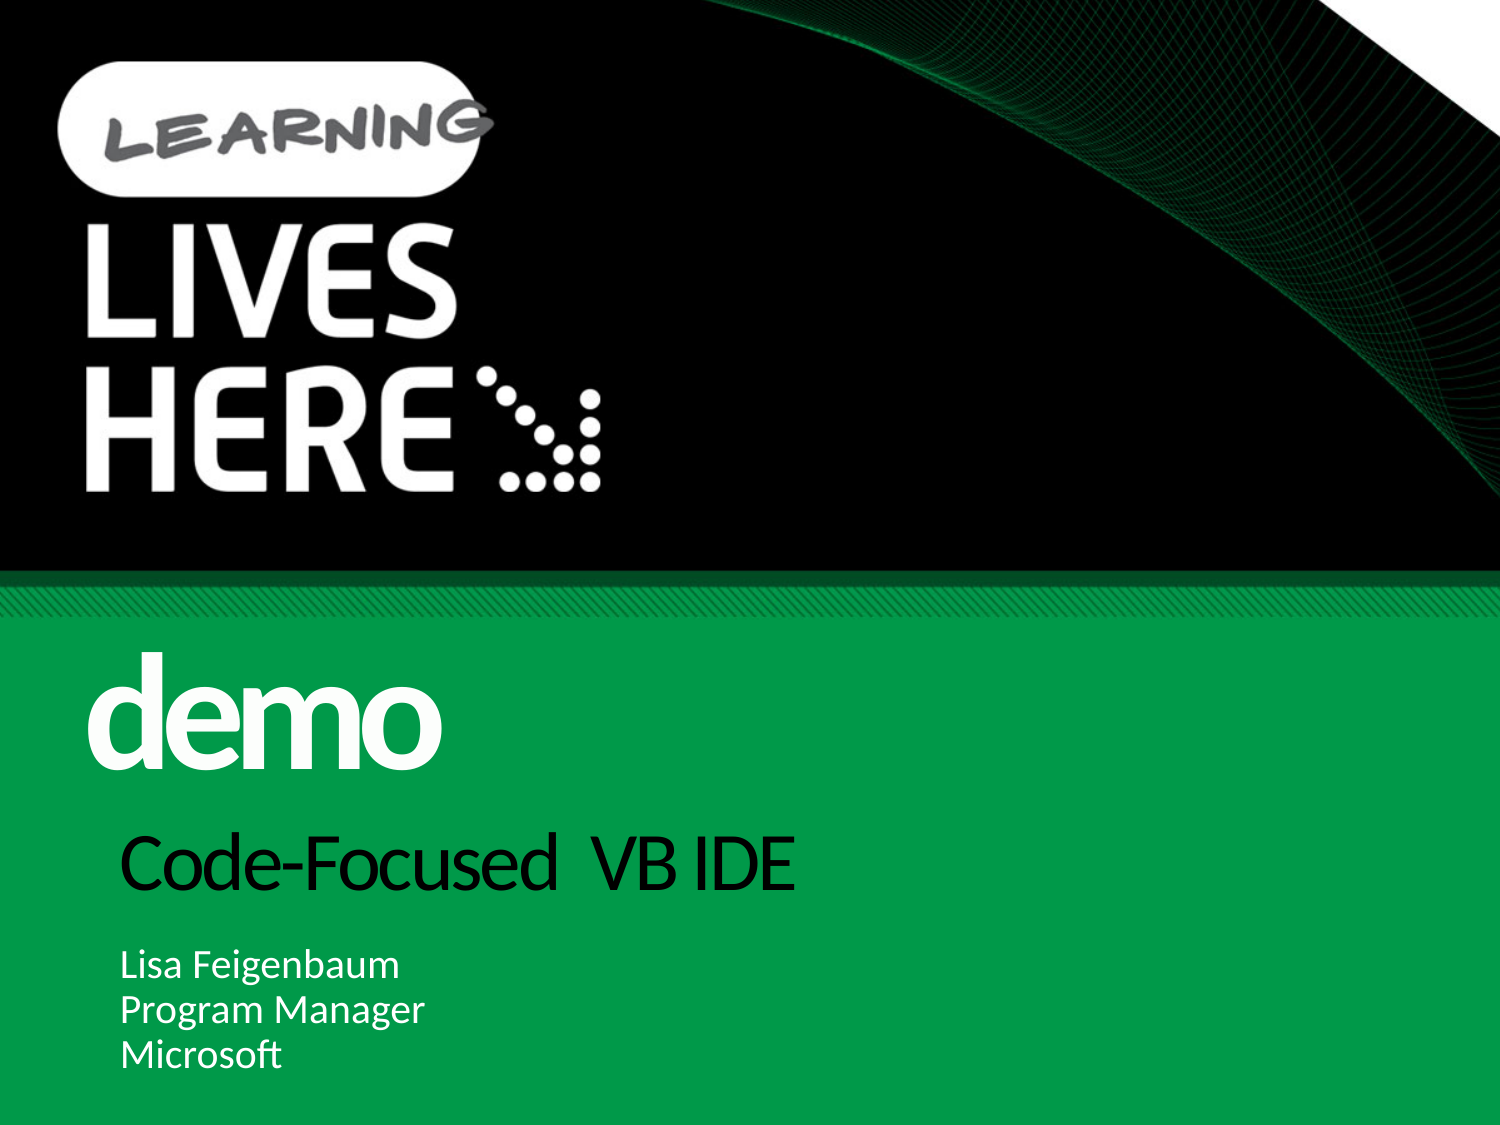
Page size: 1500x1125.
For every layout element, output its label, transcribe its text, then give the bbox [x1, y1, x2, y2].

title Code-Focused VB IDE [119, 818, 1375, 943]
list demo [83, 625, 1344, 800]
picture [0, 0, 1500, 1125]
subtitle Lisa Feigenbaum Program Manager Microsoft [119, 942, 1236, 1019]
